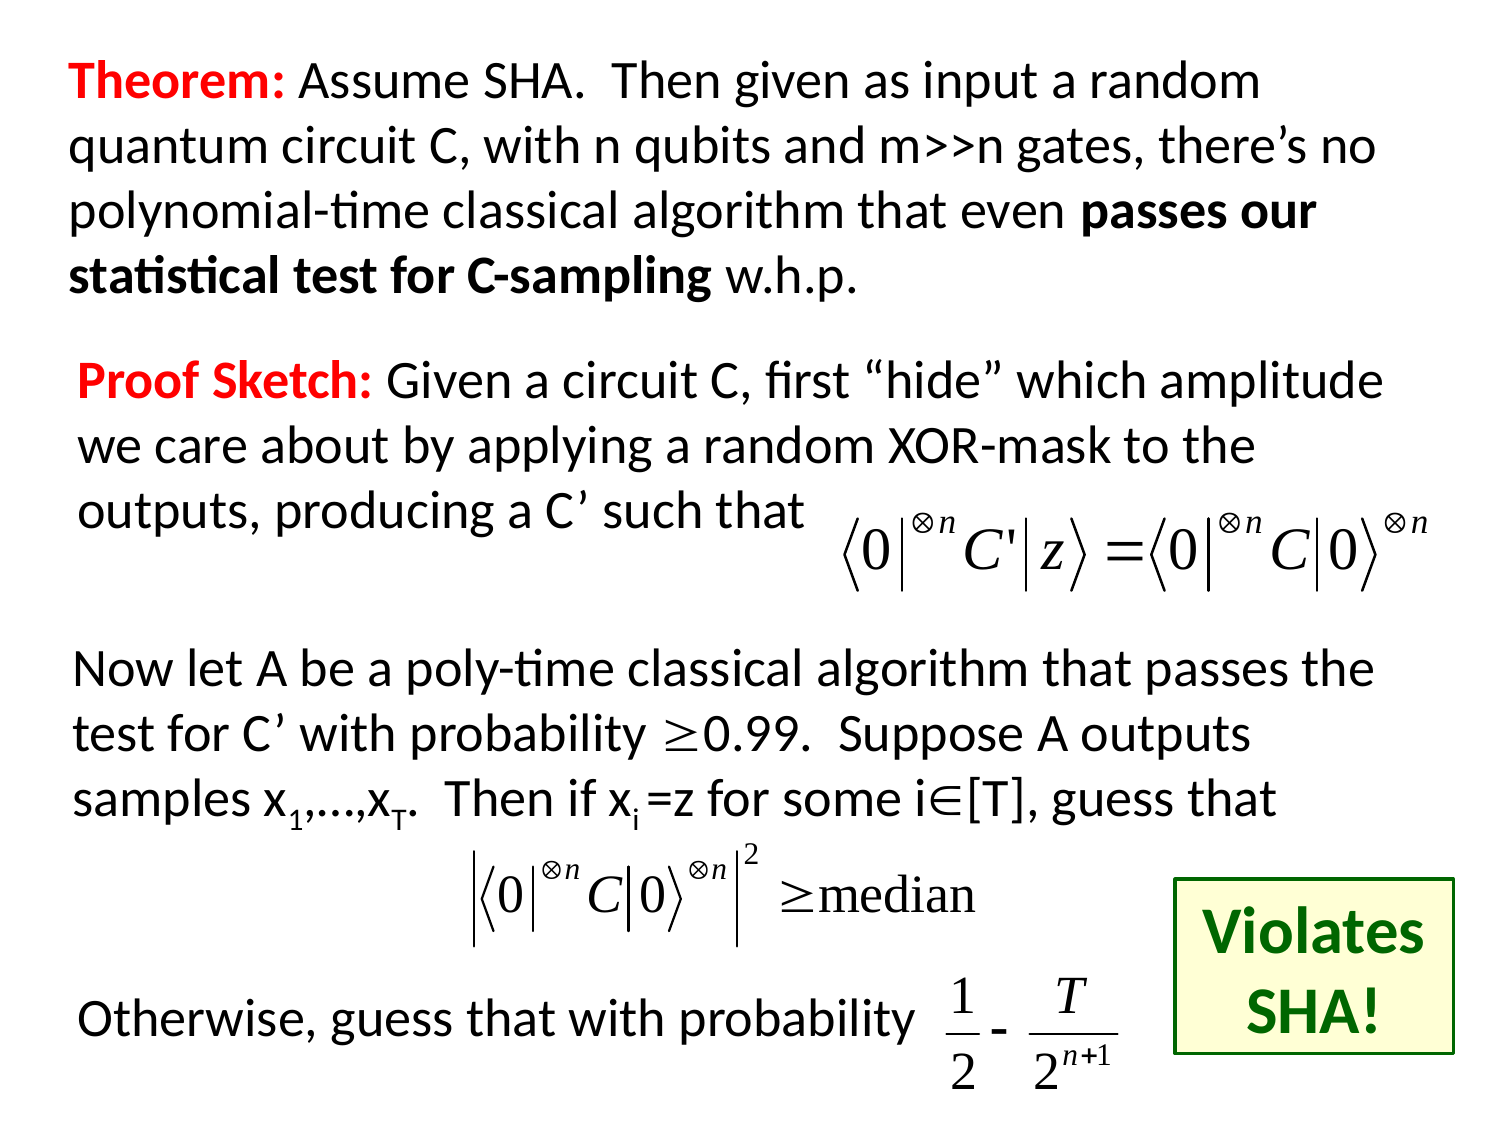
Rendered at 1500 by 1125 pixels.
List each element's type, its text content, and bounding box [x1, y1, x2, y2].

text_box Otherwise, guess that with probability [62, 974, 932, 1055]
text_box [937, 962, 1131, 1102]
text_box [832, 493, 1438, 605]
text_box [463, 831, 986, 958]
text_box Now let A be a poly-time classical algorithm that passes the test for C’ with probability 0.99. Suppose A outputs samples x1,…,xT. Then if xi =z for some i[T], guess that [57, 624, 1433, 844]
text_box Theorem: Assume SHA. Then given as input a random quantum circuit C, with n qubits and m>>n gates, there’s no polynomial-time classical algorithm that even passes our statistical test for C-sampling w.h.p. [54, 37, 1475, 312]
text_box Proof Sketch: Given a circuit C, first “hide” which amplitude we care about by applying a random XOR-mask to the outputs, producing a C’ such that [62, 337, 1438, 548]
text_box Violates SHA! [1175, 879, 1454, 1054]
